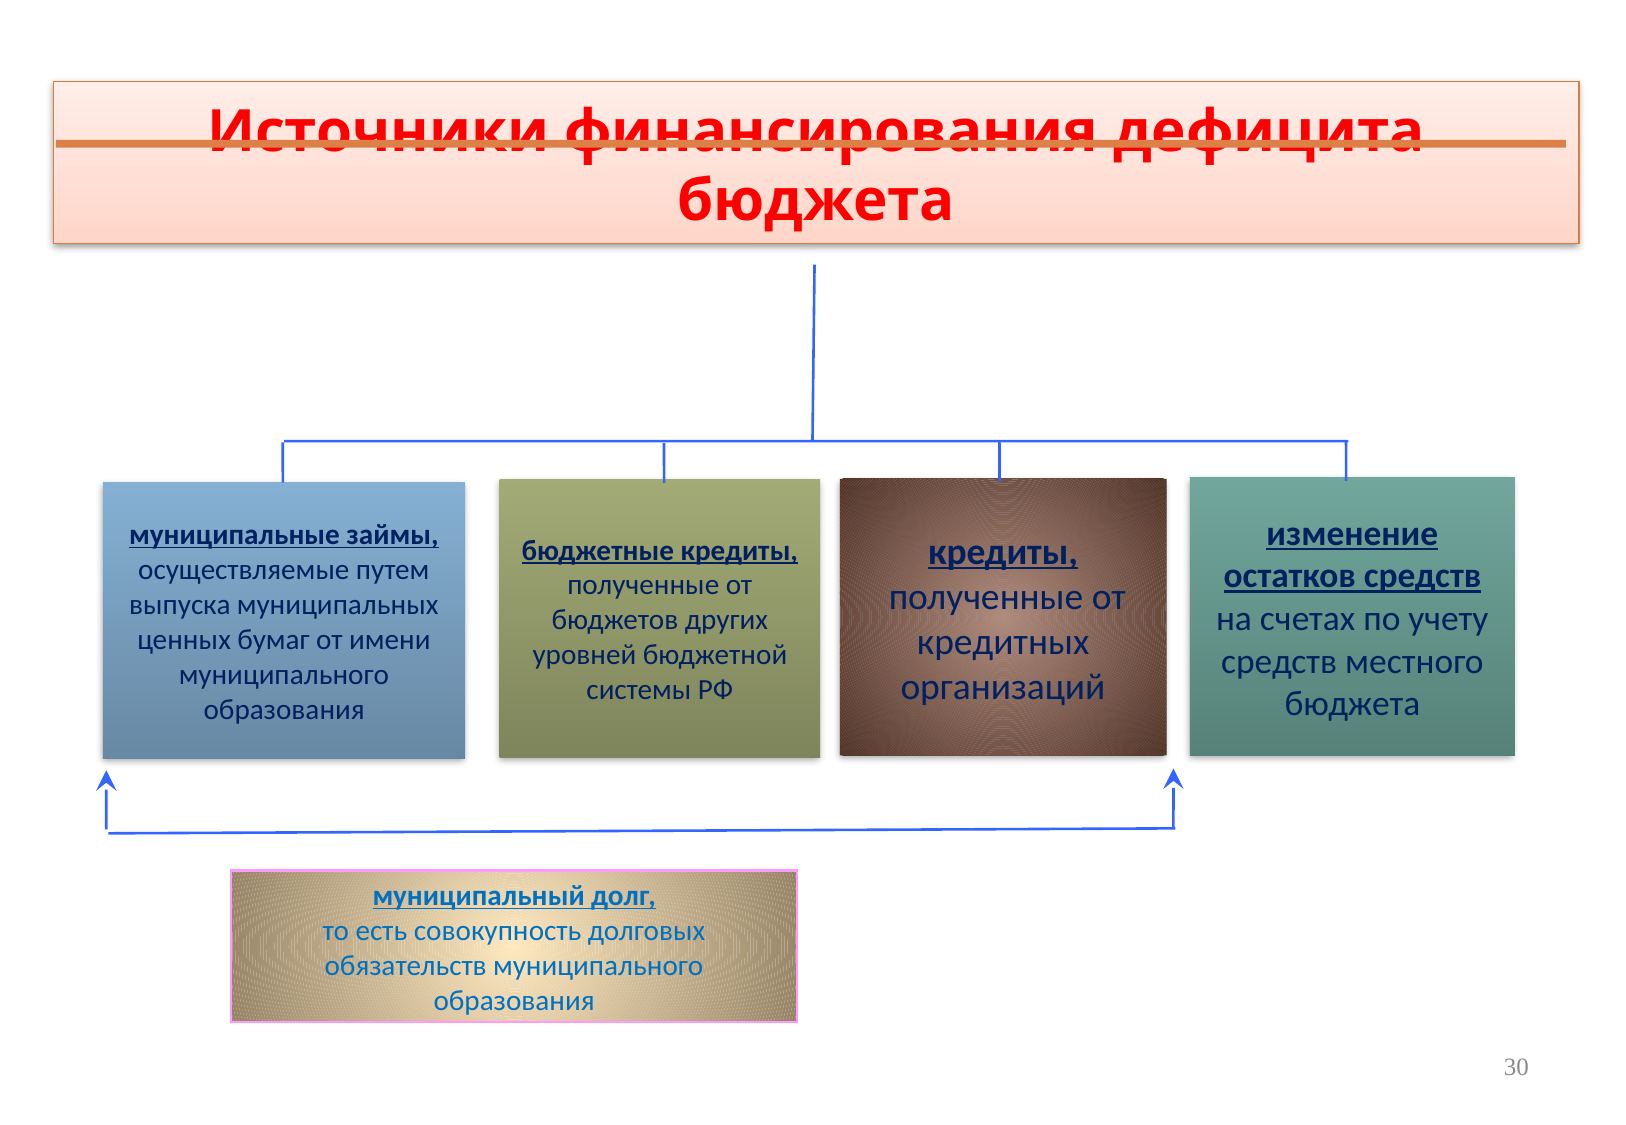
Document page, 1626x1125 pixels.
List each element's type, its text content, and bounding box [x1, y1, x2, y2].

text_box [95, 770, 117, 791]
text_box кредиты, полученные от кредитных организаций [839, 478, 1167, 756]
slide_number 30 [1164, 1042, 1544, 1103]
text_box изменение остатков средств на счетах по учету средств местного бюджета [1189, 477, 1516, 756]
text_box бюджетные кредиты, полученные от бюджетов других уровней бюджетной системы РФ [499, 479, 821, 758]
text_box муниципальные займы, осуществляемые путем выпуска муниципальных ценных бумаг от имени муниципального образования [102, 482, 466, 759]
title Источники финансирования дефицита бюджета [53, 81, 1580, 244]
text_box муниципальный долг, то есть совокупность долговых обязательств муниципального образования [231, 870, 798, 1023]
text_box [1163, 768, 1184, 790]
